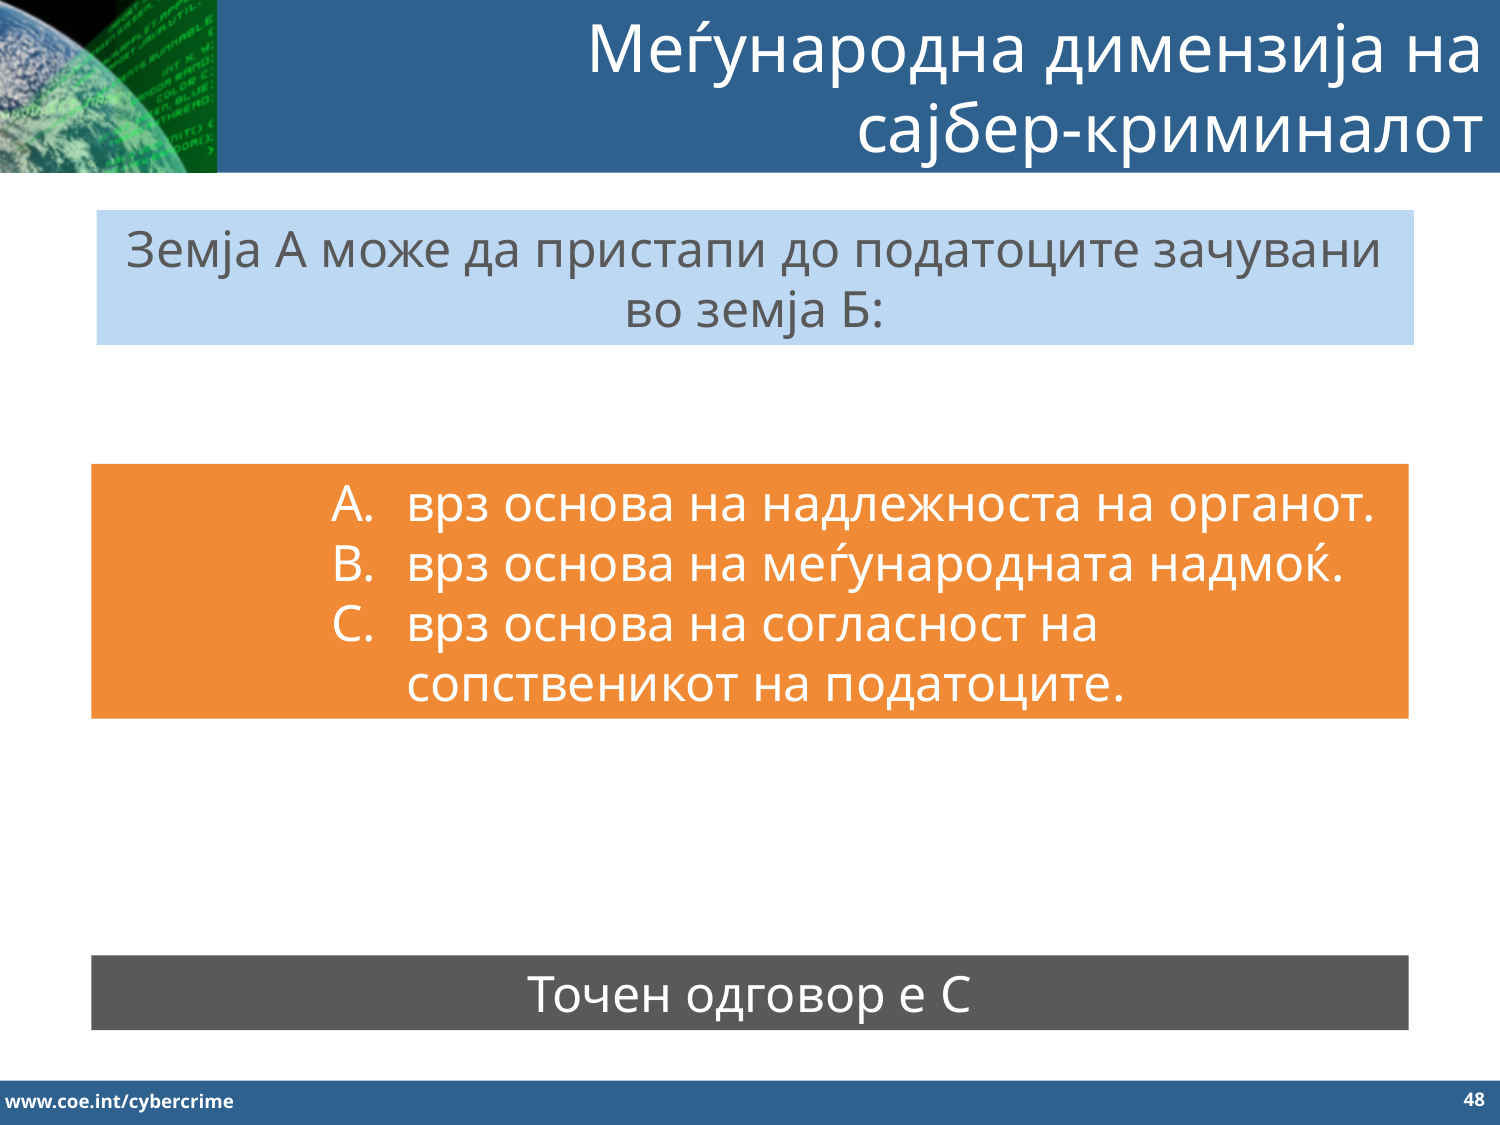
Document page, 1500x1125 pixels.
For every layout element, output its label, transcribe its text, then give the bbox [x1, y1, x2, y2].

text_box Меѓународна димензија на сајбер-криминалот [329, 9, 1500, 162]
text_box врз основа на надлежноста на органот. врз основа на меѓународната надмоќ. врз основа на согласност на сопственикот на податоците. [91, 463, 1409, 719]
slide_number 48 [1149, 1079, 1500, 1125]
text_box Точен одговор е C [91, 955, 1409, 1031]
picture [0, 1, 217, 173]
text_box Земја А може да пристапи до податоците зачувани во земја Б: [96, 210, 1414, 345]
